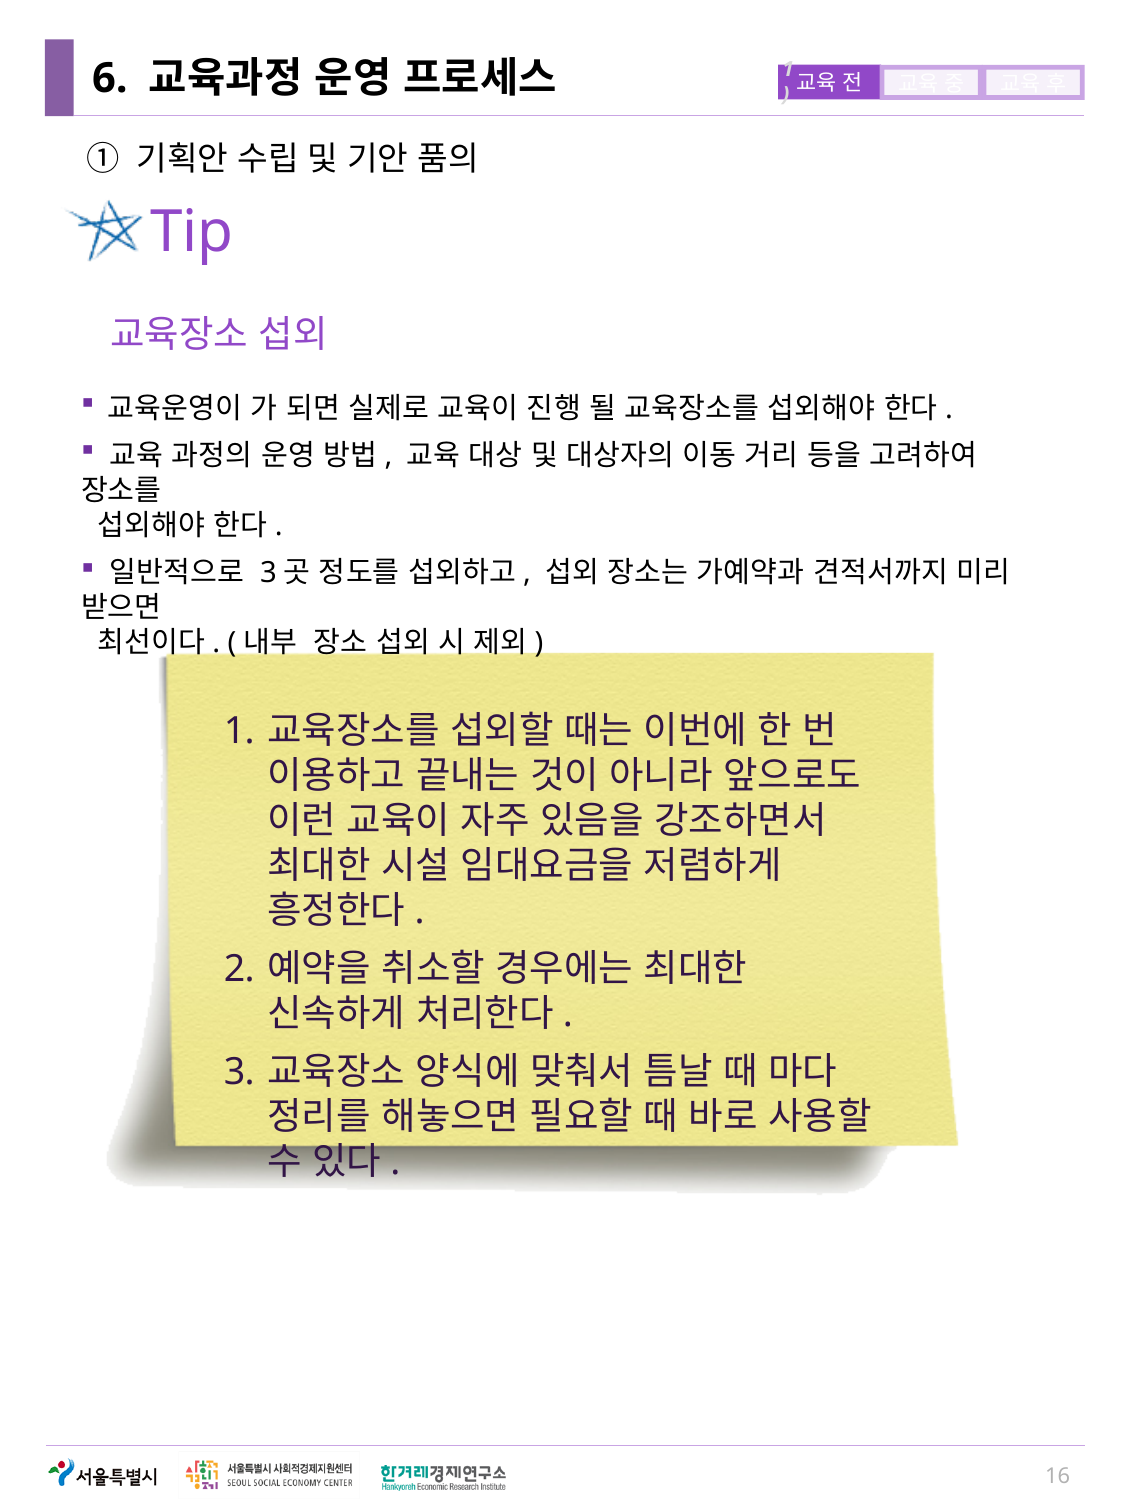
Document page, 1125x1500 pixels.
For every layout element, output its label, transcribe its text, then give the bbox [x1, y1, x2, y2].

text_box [58, 185, 360, 272]
text_box 교육장소 섭외 [95, 289, 799, 363]
picture [178, 1451, 360, 1499]
text_box 교육운영이 가 되면 실제로 교육이 진행 될 교육장소를 섭외해야 한다. 교육 과정의 운영 방법, 교육 대상 및 대상자의 이동 거리 등을 고려하여 장소를 섭외해야 한다. 일반적으로 3곳 정도를 섭외하고, 섭외 장소는 가예약과 견적서까지 미리 받으면 최선이다. (내부 장소 섭외 시 제외) [66, 381, 1071, 667]
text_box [780, 55, 1083, 98]
picture [67, 589, 1037, 1248]
title 6. 교육과정 운영 프로세스 [77, 49, 1034, 110]
text_box ① 기획안 수립 및 기안 품의 [71, 130, 494, 185]
picture [48, 1457, 157, 1486]
picture [381, 1465, 506, 1491]
slide_number 16 [832, 1436, 1086, 1500]
